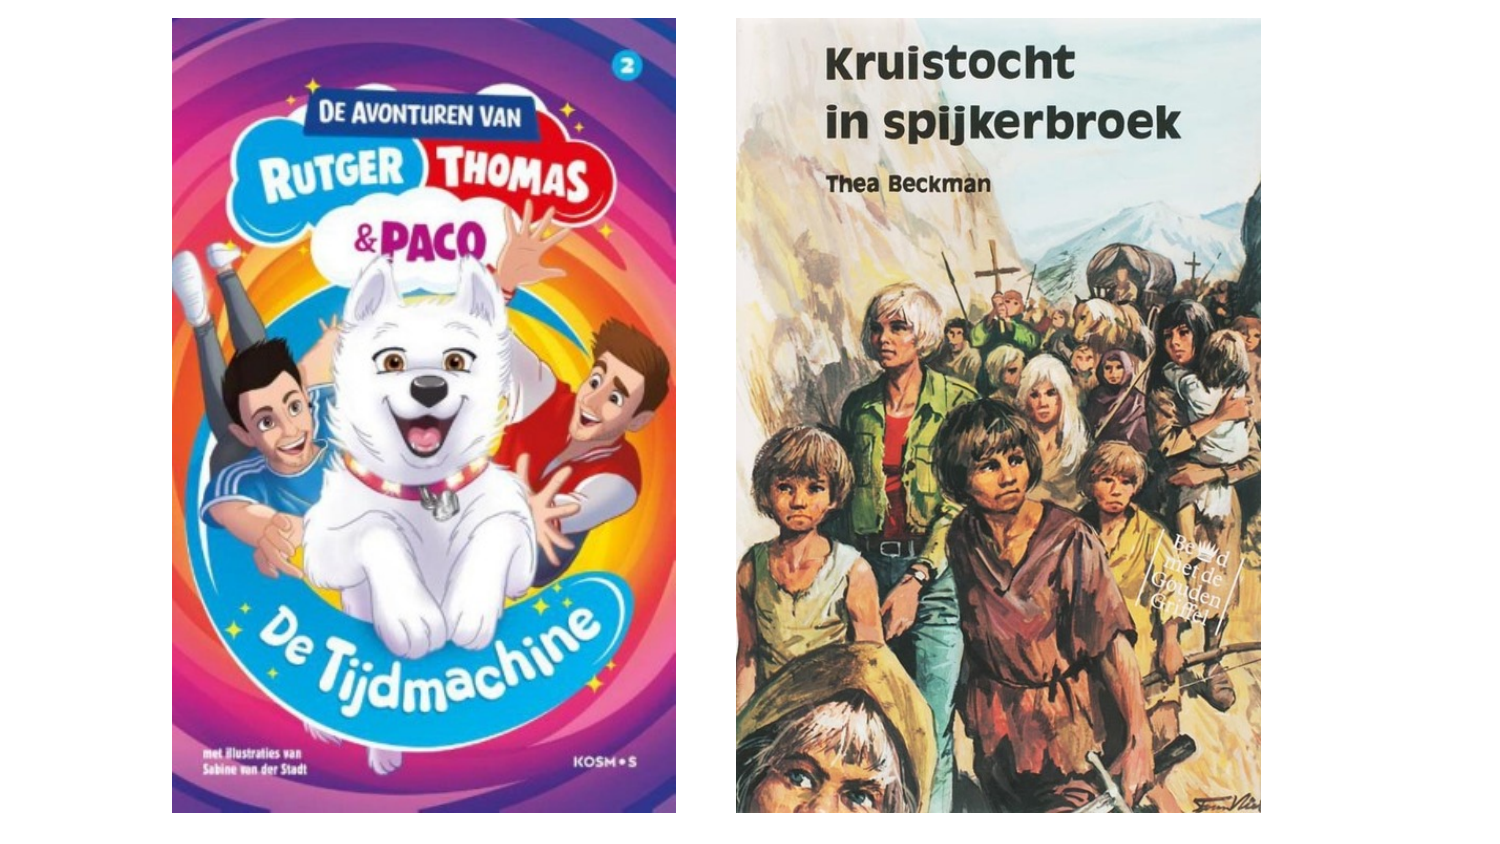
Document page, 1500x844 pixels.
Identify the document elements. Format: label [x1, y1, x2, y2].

picture [171, 18, 676, 813]
picture [735, 18, 1261, 813]
